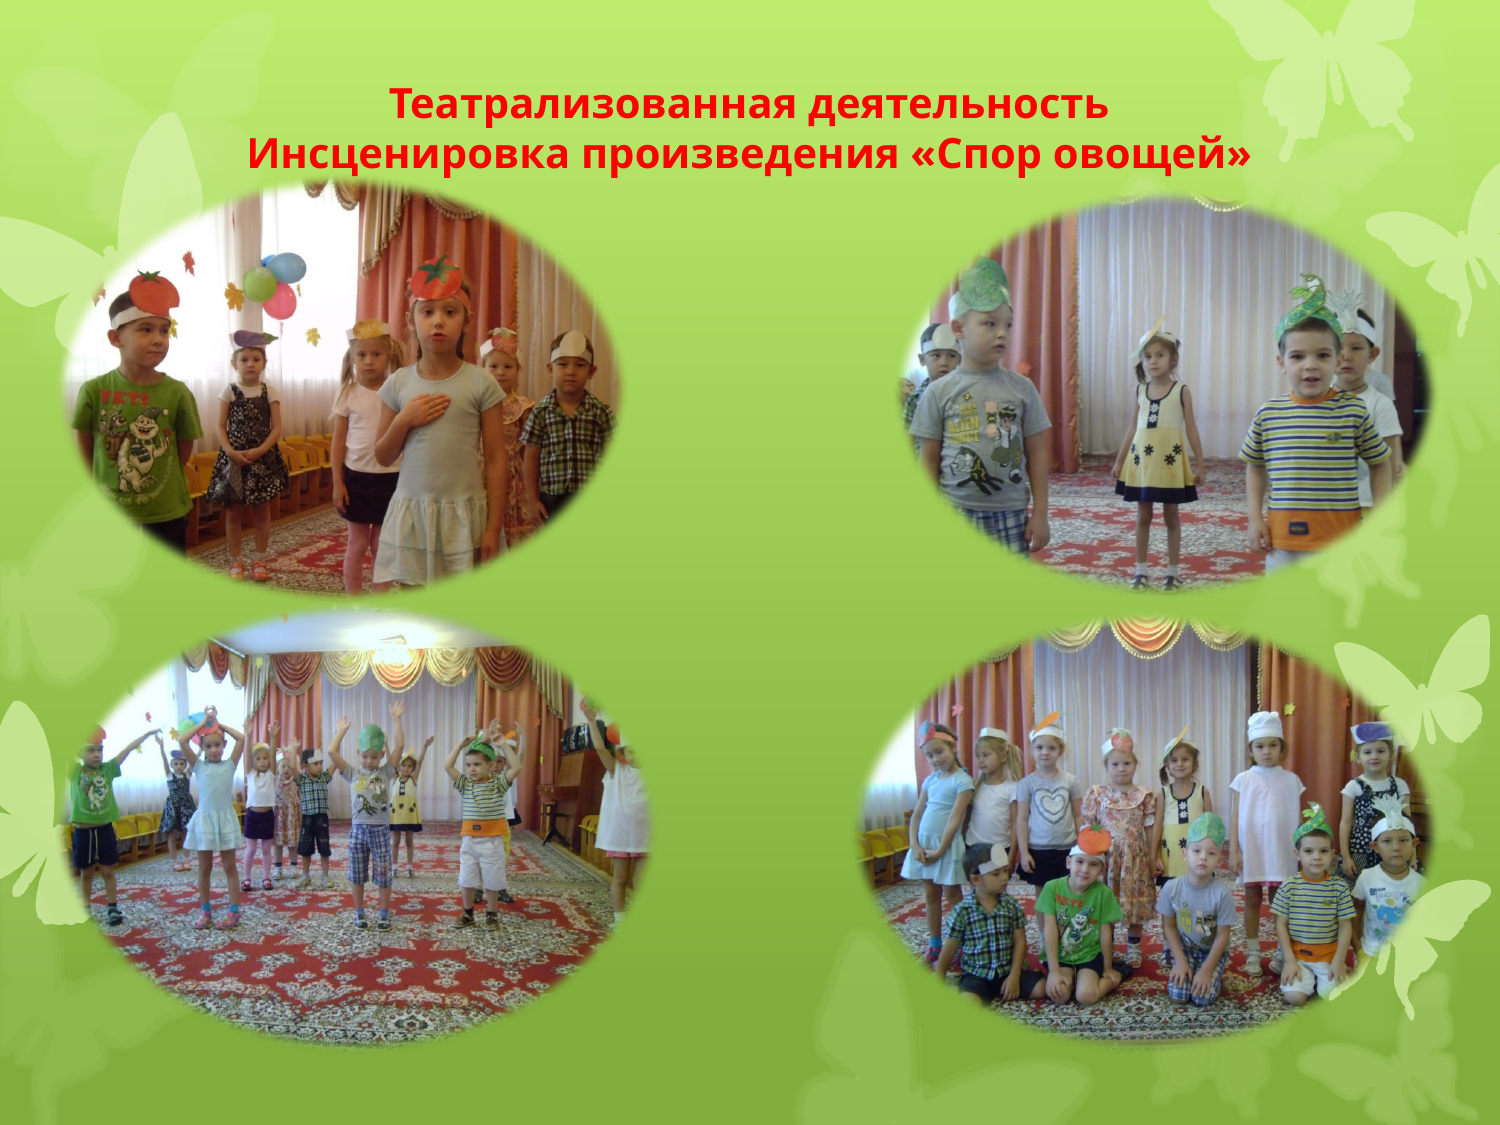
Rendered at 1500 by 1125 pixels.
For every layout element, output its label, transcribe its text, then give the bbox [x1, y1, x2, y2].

picture [891, 187, 1441, 600]
picture [848, 609, 1441, 1055]
title Театрализованная деятельность Инсценировка произведения «Спор овощей» [165, 30, 1334, 185]
picture [52, 172, 660, 1055]
